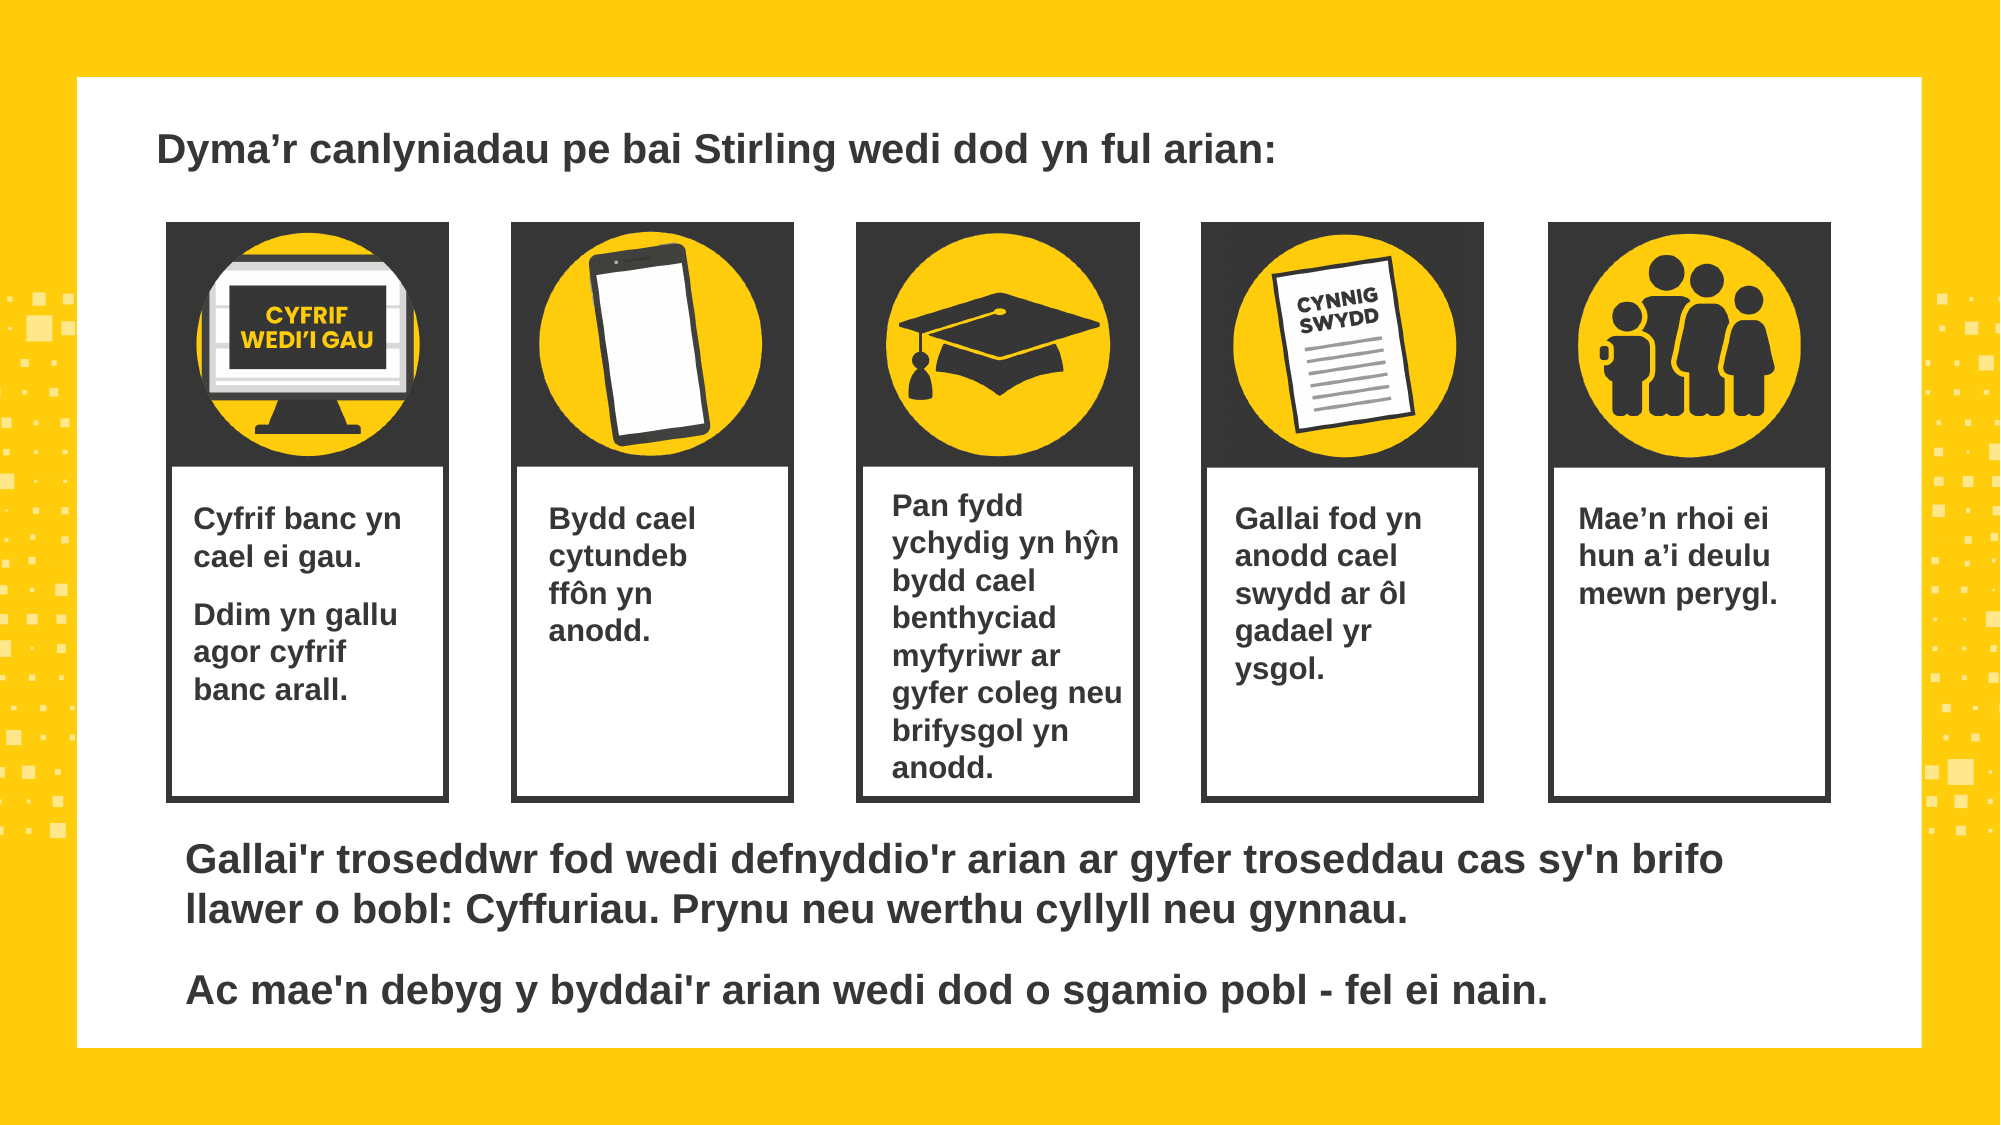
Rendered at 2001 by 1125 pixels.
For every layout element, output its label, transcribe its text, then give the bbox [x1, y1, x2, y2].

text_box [1203, 225, 1481, 800]
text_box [514, 217, 792, 800]
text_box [168, 225, 446, 800]
text_box Gallai'r troseddwr fod wedi defnyddio'r arian ar gyfer troseddau cas sy'n brifo llawer o bobl: Cyffuriau. Prynu neu werthu cyllyll neu gynnau. Ac mae'n debyg y byddai'r arian wedi dod o sgamio pobl - fel ei nain. [155, 823, 1845, 1014]
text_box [1549, 219, 1841, 800]
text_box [859, 217, 1139, 800]
title Dyma’r canlyniadau pe bai Stirling wedi dod yn ful arian: [141, 114, 1859, 318]
